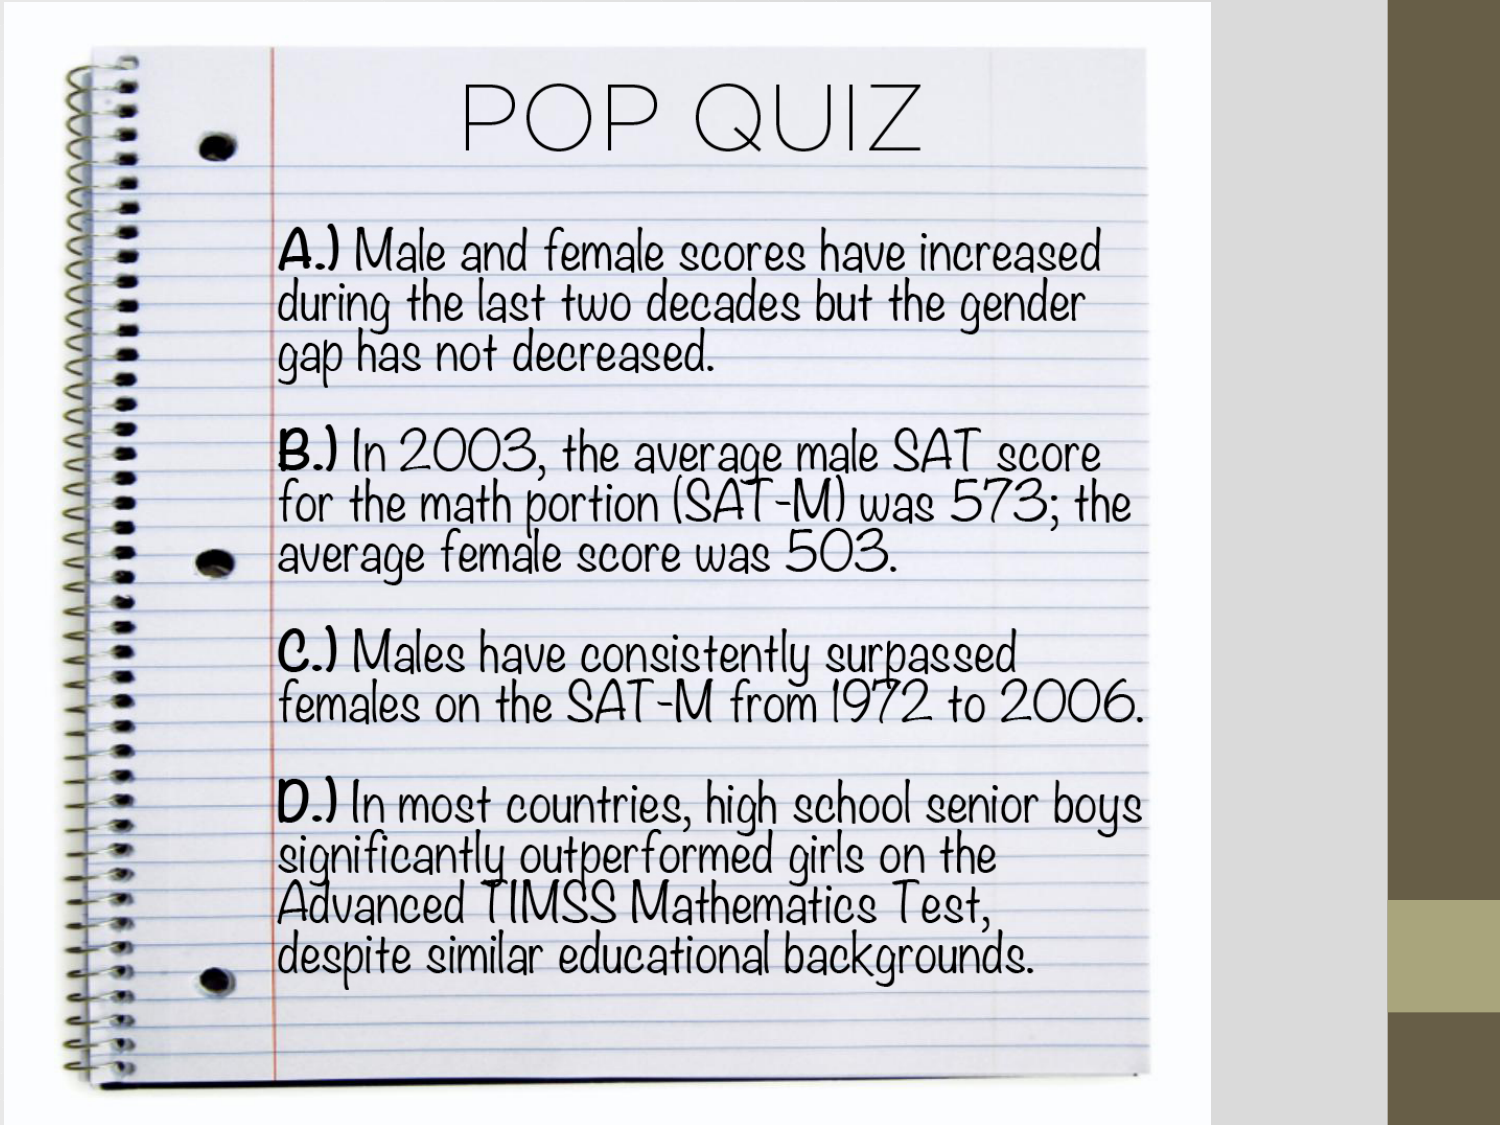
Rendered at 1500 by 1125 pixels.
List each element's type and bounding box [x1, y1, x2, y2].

picture [3, 2, 1212, 1125]
